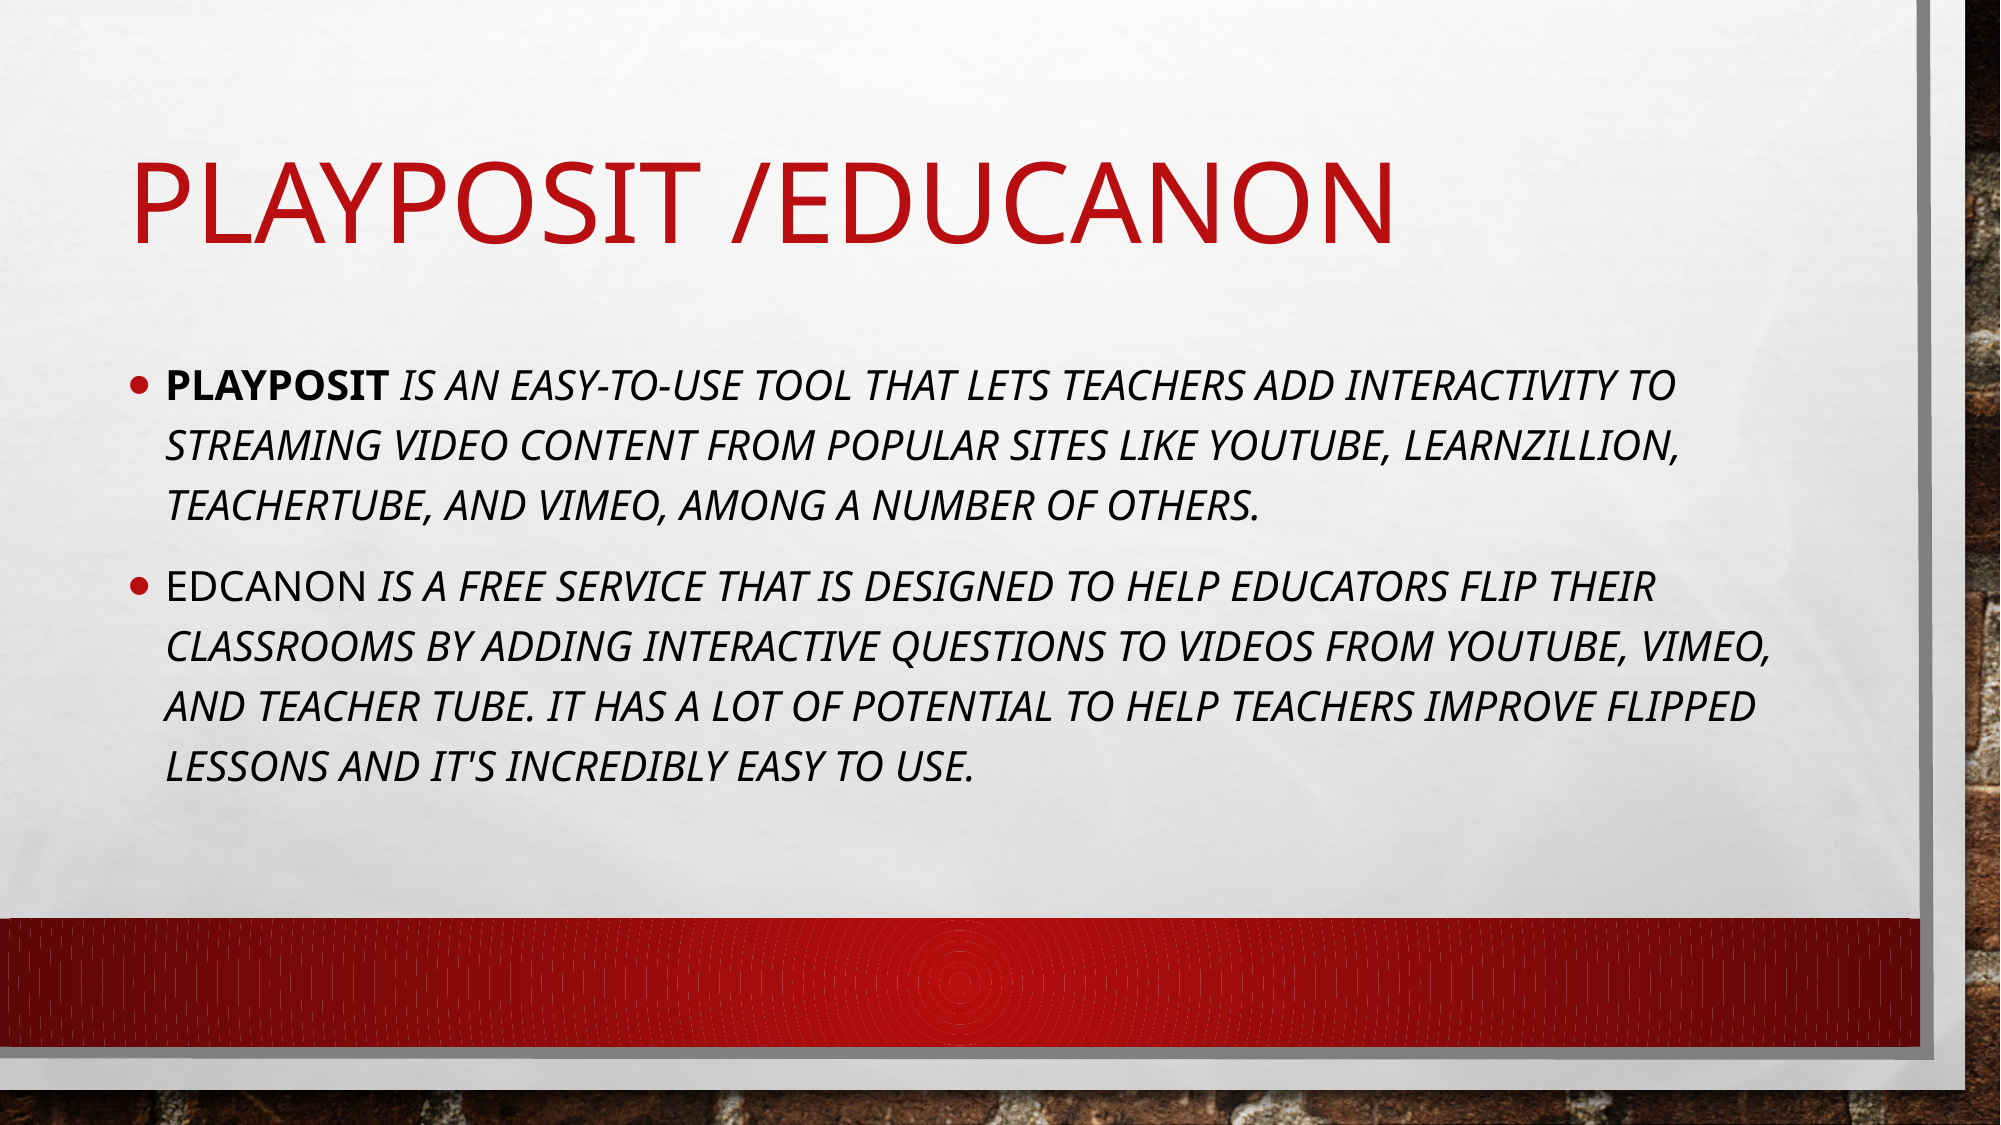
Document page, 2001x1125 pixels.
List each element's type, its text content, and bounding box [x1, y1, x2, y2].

title PLayPosit /Educanon [112, 112, 1818, 302]
list PlayPosit is an easy-to-use tool that lets teachers add interactivity to streaming video content from popular sites like YouTube, LearnZillion, TeacherTube, and Vimeo, among a number of others. Edcanon is a free service that is designed to help educators flip their classrooms by adding interactive questions to videos from YouTube, Vimeo, and Teacher Tube. It has a lot of potential to help teachers improve flipped lessons and it's incredibly easy to use. [112, 338, 1818, 882]
picture [0, 0, 2000, 1125]
